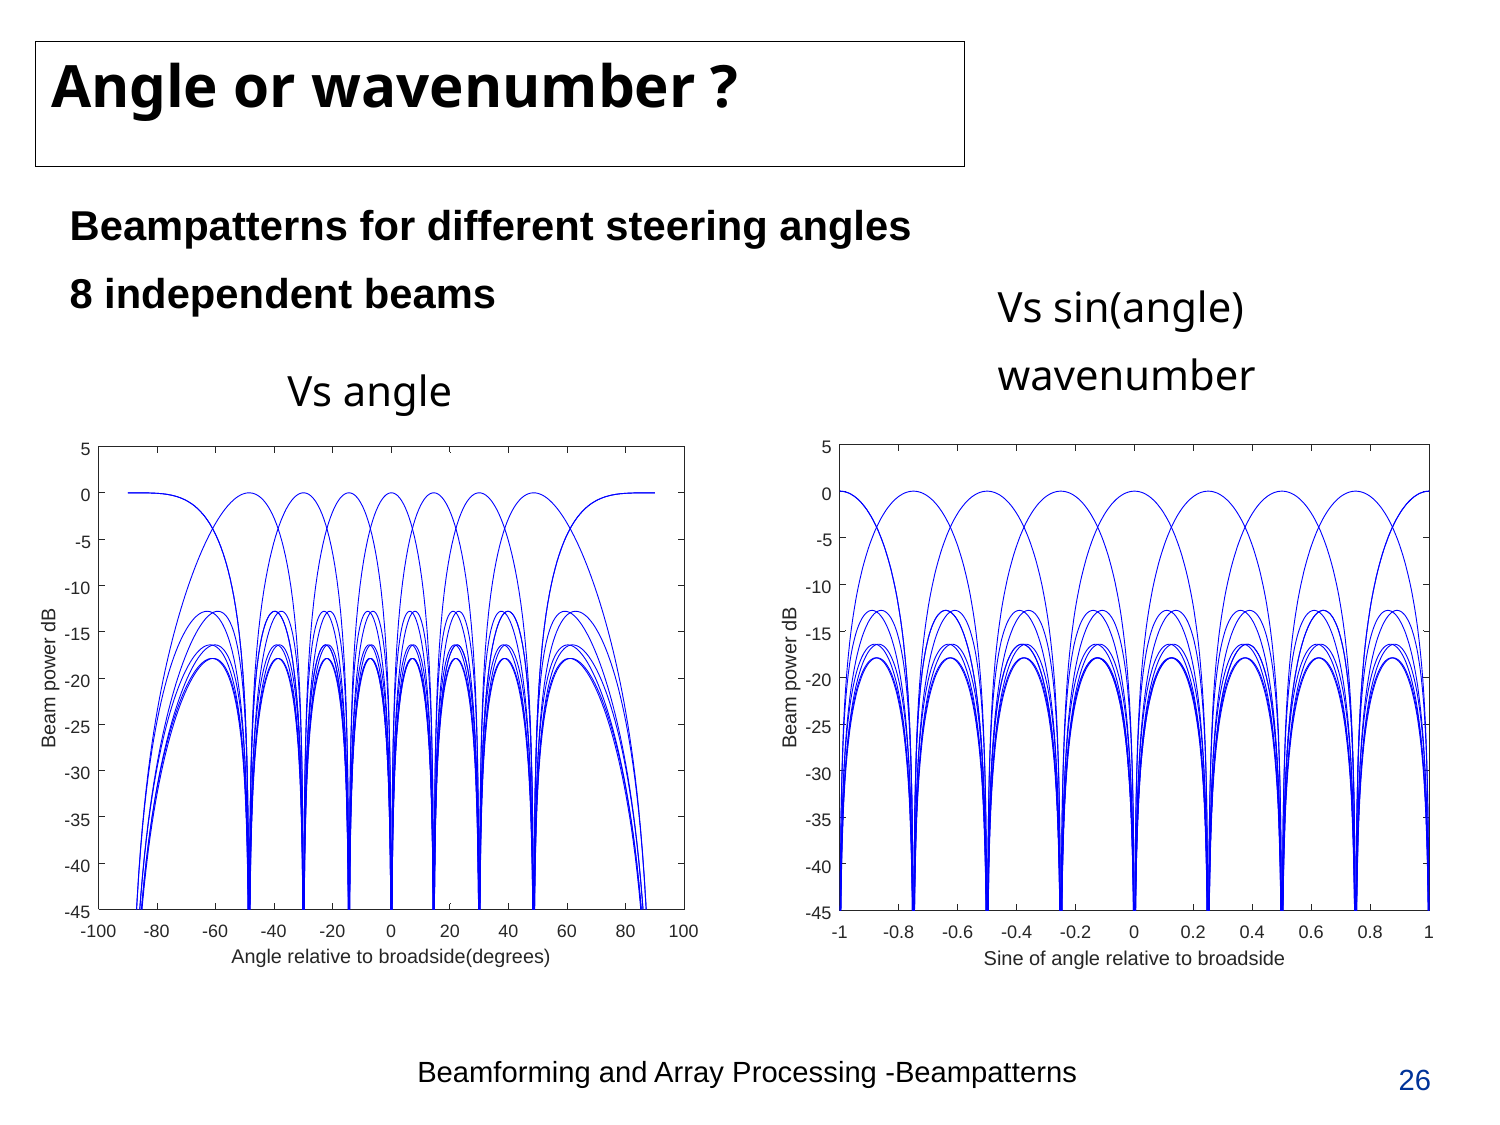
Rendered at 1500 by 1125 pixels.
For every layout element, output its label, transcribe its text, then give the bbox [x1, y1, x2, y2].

picture [0, 402, 1500, 972]
title Angle or wavenumber ? [35, 41, 965, 167]
text_box Vs angle [272, 347, 480, 403]
text_box Vs sin(angle) wavenumber [982, 262, 1341, 399]
list Beampatterns for different steering angles 8 independent beams [54, 181, 963, 314]
slide_number 26 [1207, 1055, 1447, 1102]
